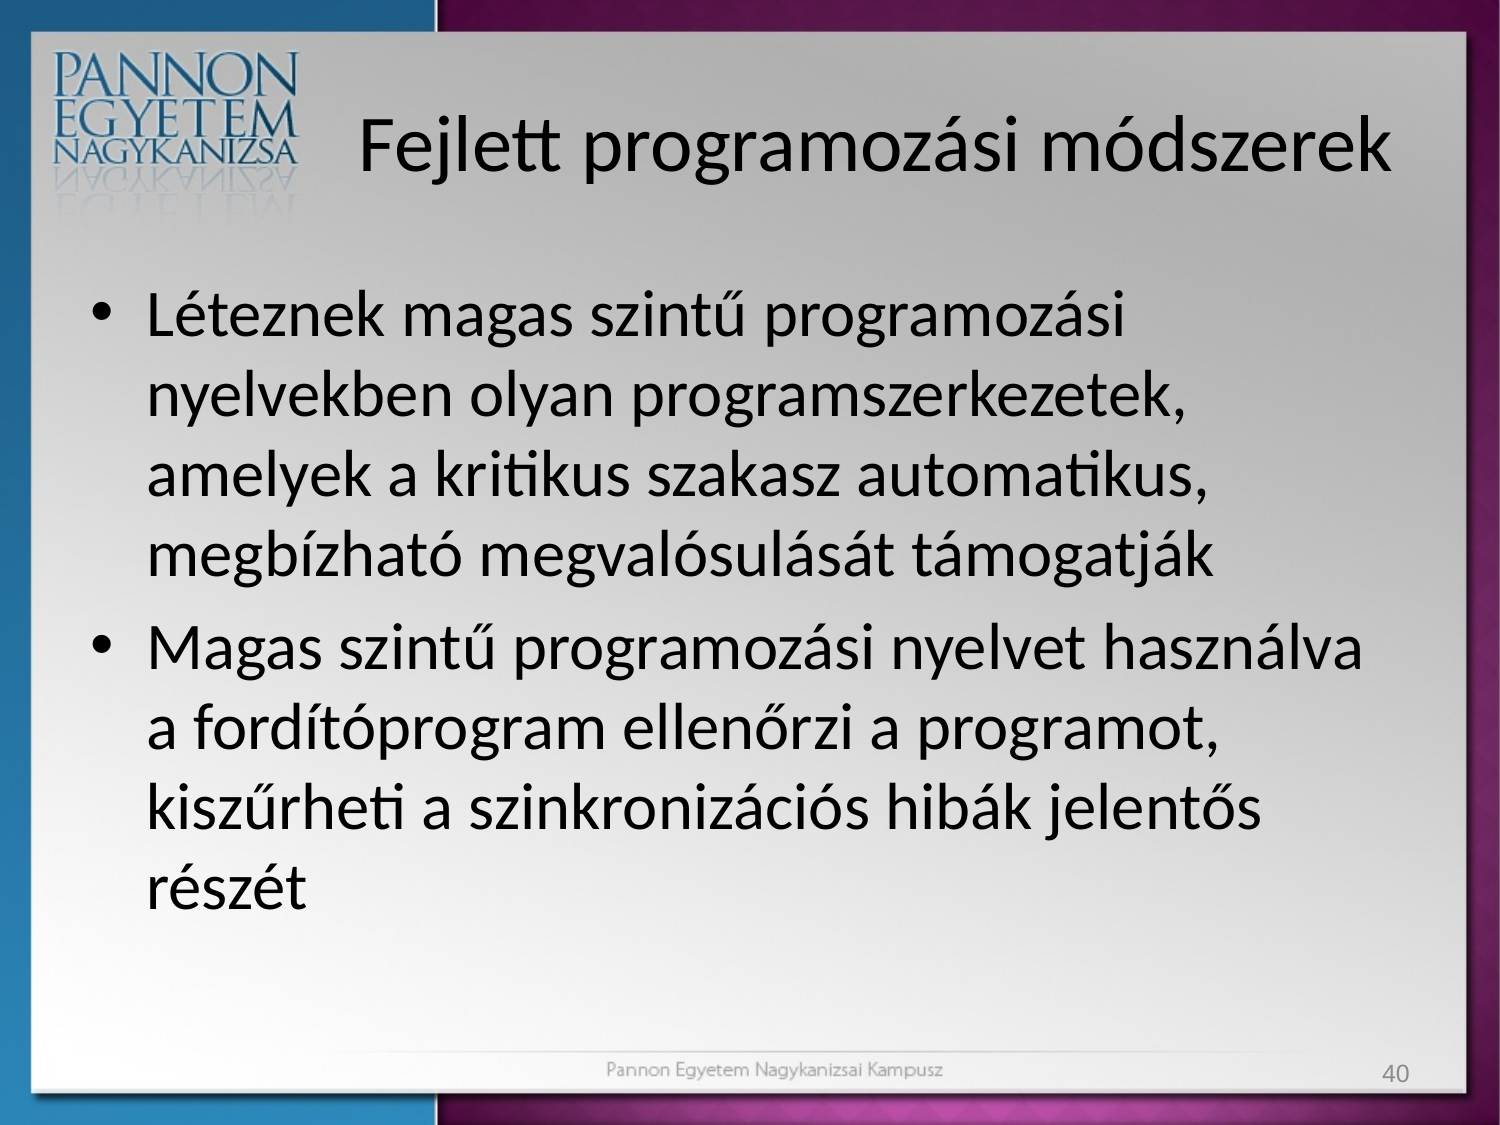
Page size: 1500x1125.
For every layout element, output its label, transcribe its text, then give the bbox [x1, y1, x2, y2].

picture [0, 0, 1500, 1125]
title Fejlett programozási módszerek [328, 45, 1425, 233]
list Léteznek magas szintű programozási nyelvekben olyan programszerkezetek, amelyek a kritikus szakasz automatikus, megbízható megvalósulását támogatják Magas szintű programozási nyelvet használva a fordítóprogram ellenőrzi a programot, kiszűrheti a szinkronizációs hibák jelentős részét [75, 262, 1425, 1038]
slide_number 40 [1074, 1042, 1425, 1103]
